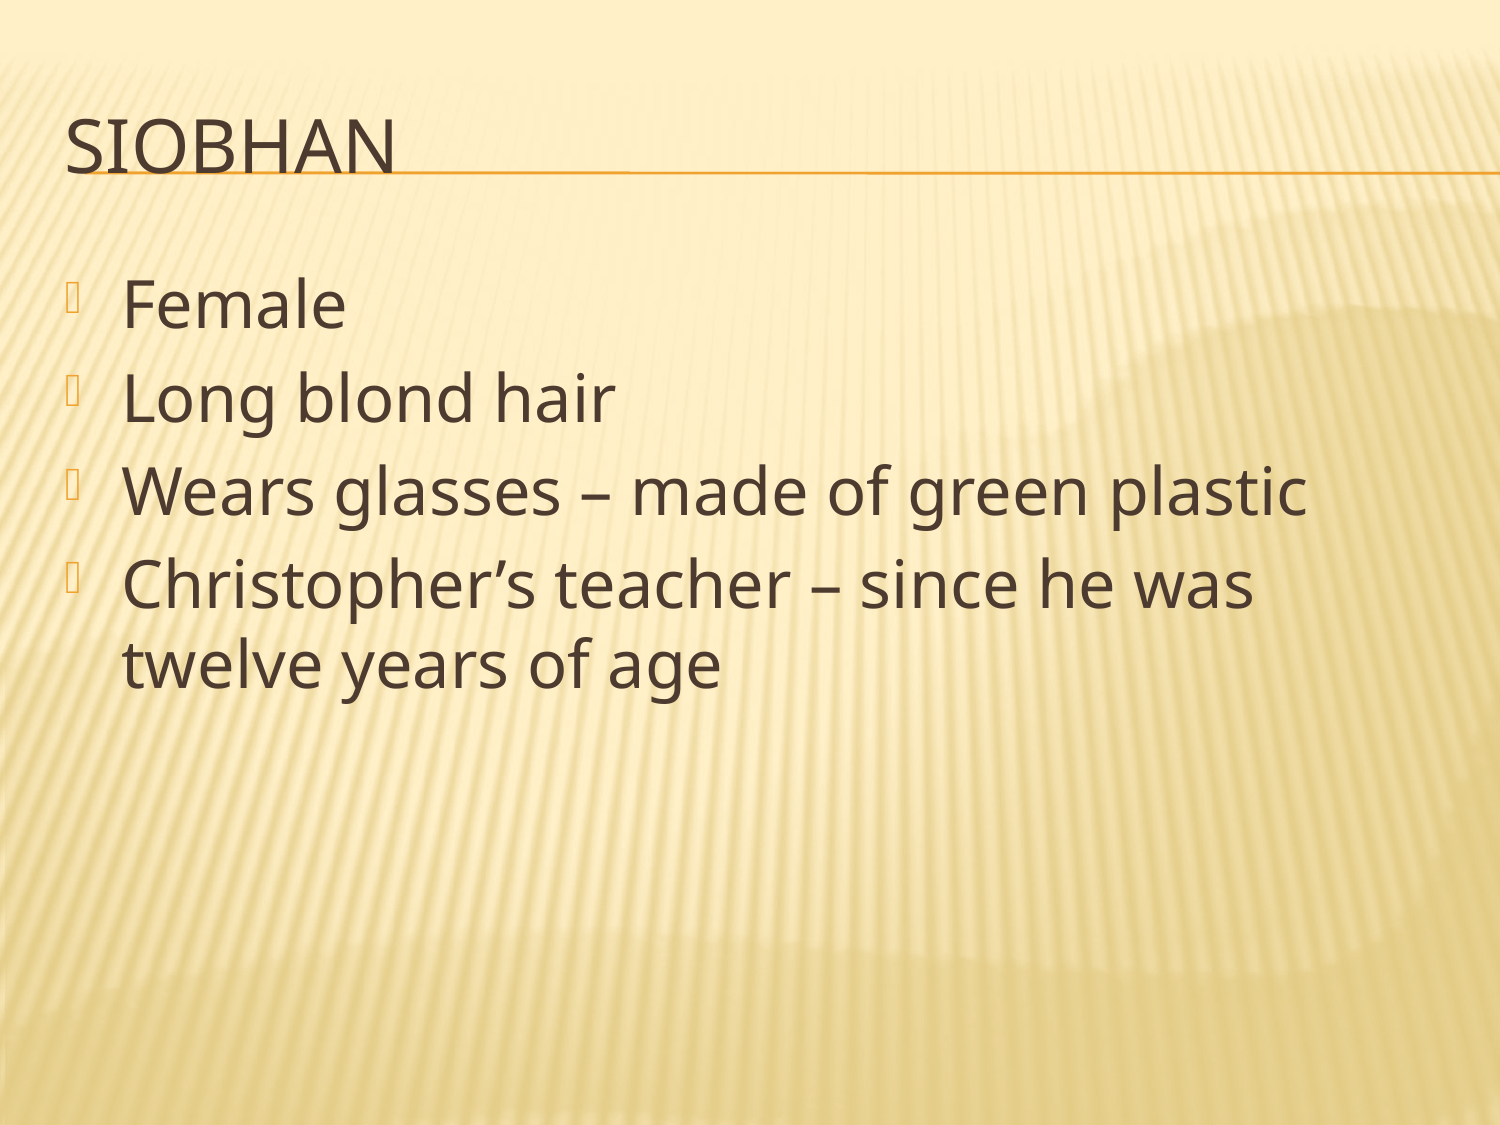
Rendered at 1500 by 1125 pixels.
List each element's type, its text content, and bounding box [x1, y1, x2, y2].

title Siobhan [50, 75, 1475, 213]
list Female Long blond hair Wears glasses – made of green plastic Christopher’s teacher – since he was twelve years of age [50, 254, 1475, 998]
